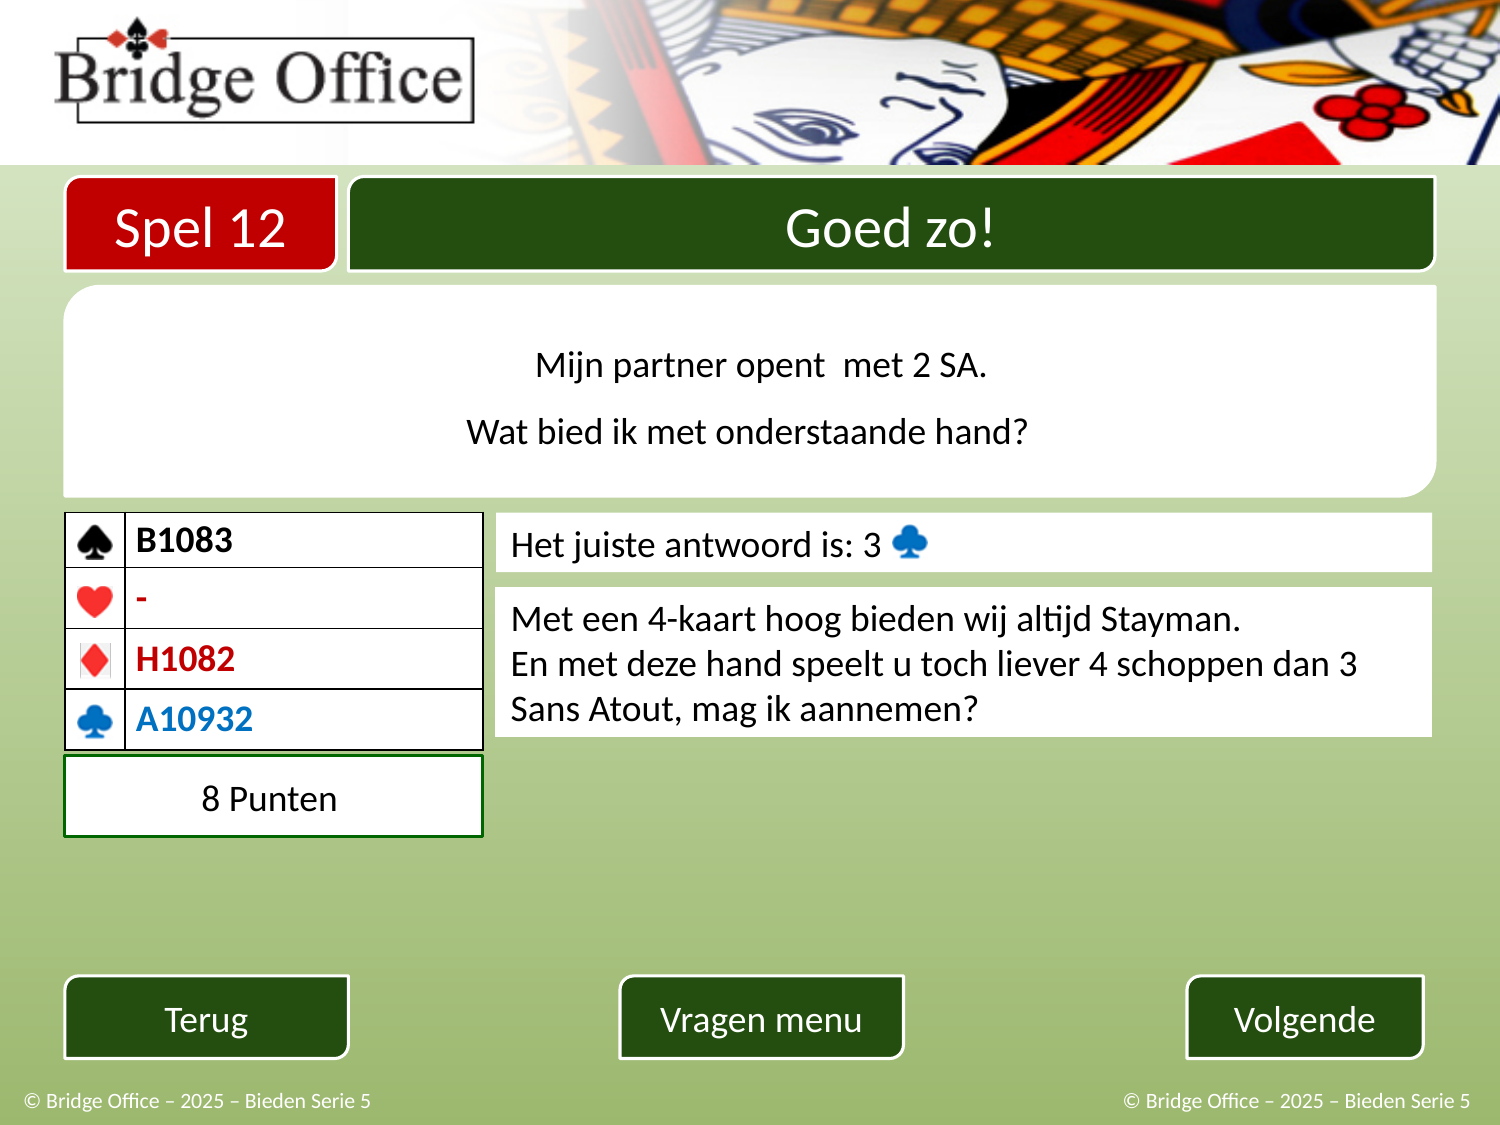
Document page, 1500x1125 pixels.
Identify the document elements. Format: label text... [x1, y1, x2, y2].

picture [0, 0, 1500, 166]
picture [77, 585, 114, 618]
text_box Vragen menu [618, 974, 906, 1061]
text_box 8 Punten [63, 754, 484, 838]
table_cell A10932 [126, 690, 482, 749]
picture [77, 643, 114, 679]
picture [77, 524, 114, 561]
table_cell H1082 [126, 629, 482, 688]
text_box Goed zo! [346, 179, 1437, 273]
text_box Met een 4-kaart hoog bieden wij altijd Stayman. En met deze hand speelt u toch liever 4 schoppen dan 3 Sans Atout, mag ik aannemen? [495, 587, 1432, 737]
text_box Volgende [1185, 974, 1425, 1061]
table_cell [66, 629, 124, 688]
text_box Wat bied ik met onderstaande hand? [451, 399, 1072, 460]
text_box Mijn partner opent met 2 SA. [508, 332, 1015, 393]
picture [77, 703, 114, 740]
text_box Spel 12 [63, 179, 339, 273]
text_box Terug [63, 974, 350, 1061]
table_header B1083 [126, 513, 482, 567]
table_header [66, 513, 124, 567]
table_cell - [126, 568, 482, 628]
table_cell [66, 690, 124, 749]
text_box Het juiste antwoord is: 3 [496, 512, 1433, 573]
picture [892, 524, 928, 561]
text_box © Bridge Office – 2025 – Bieden Serie 5 [1107, 1079, 1500, 1121]
text_box [63, 284, 1437, 498]
table_cell [66, 568, 124, 628]
text_box © Bridge Office – 2025 – Bieden Serie 5 [8, 1079, 393, 1121]
